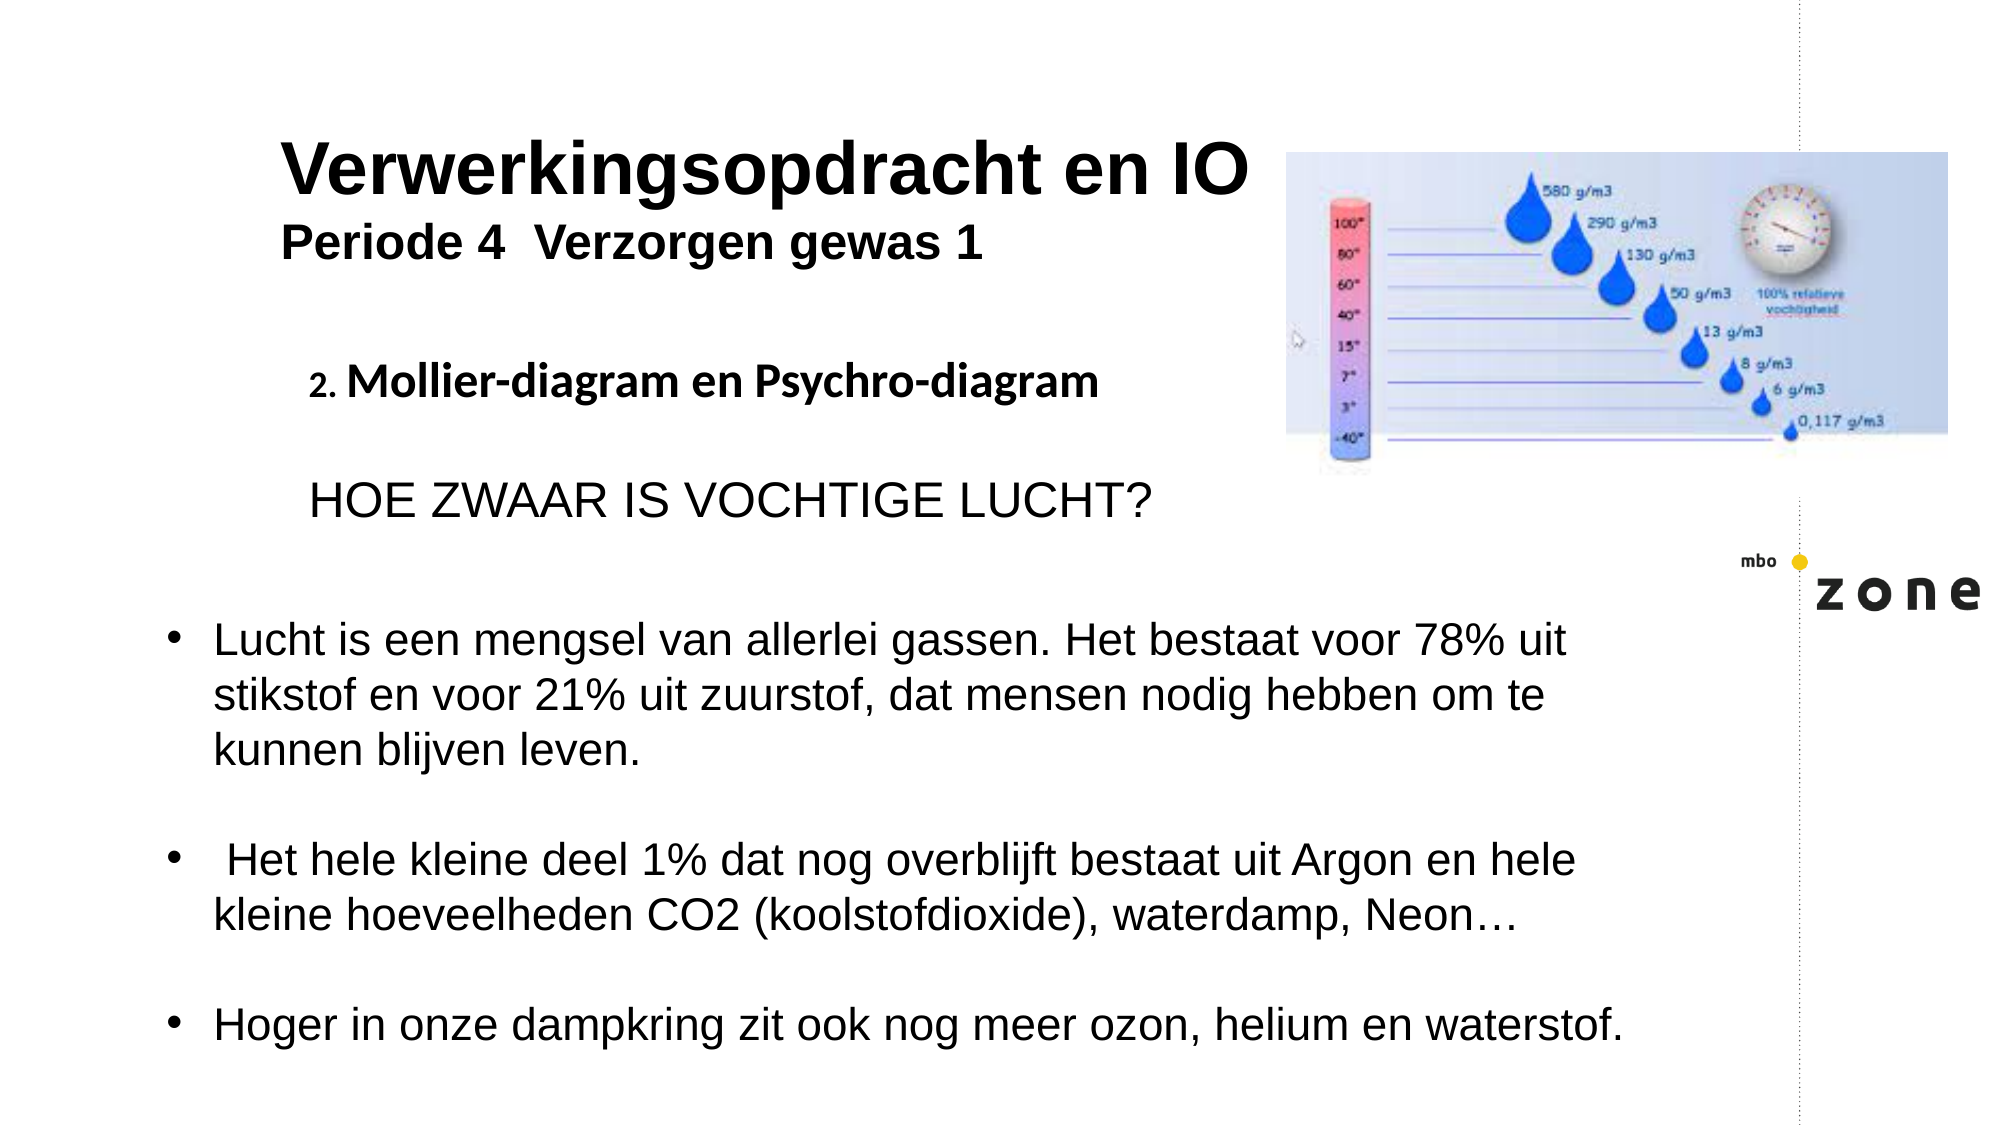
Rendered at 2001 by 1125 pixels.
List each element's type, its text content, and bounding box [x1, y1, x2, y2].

picture [1286, 0, 2001, 1125]
text_box Lucht is een mengsel van allerlei gassen. Het bestaat voor 78% uit stikstof en voor 21% uit zuurstof, dat mensen nodig hebben om te kunnen blijven leven. Het hele kleine deel 1% dat nog overblijft bestaat uit Argon en hele kleine hoeveelheden CO2 (koolstofdioxide), waterdamp, Neon… Hoger in onze dampkring zit ook nog meer ozon, helium en waterstof. [151, 602, 1654, 1057]
text_box Verwerkingsopdracht en IO Periode 4 Verzorgen gewas 1 [265, 112, 1267, 338]
text_box 2. Mollier-diagram en Psychro-diagram HOE ZWAAR IS VOCHTIGE LUCHT? [293, 339, 1739, 655]
